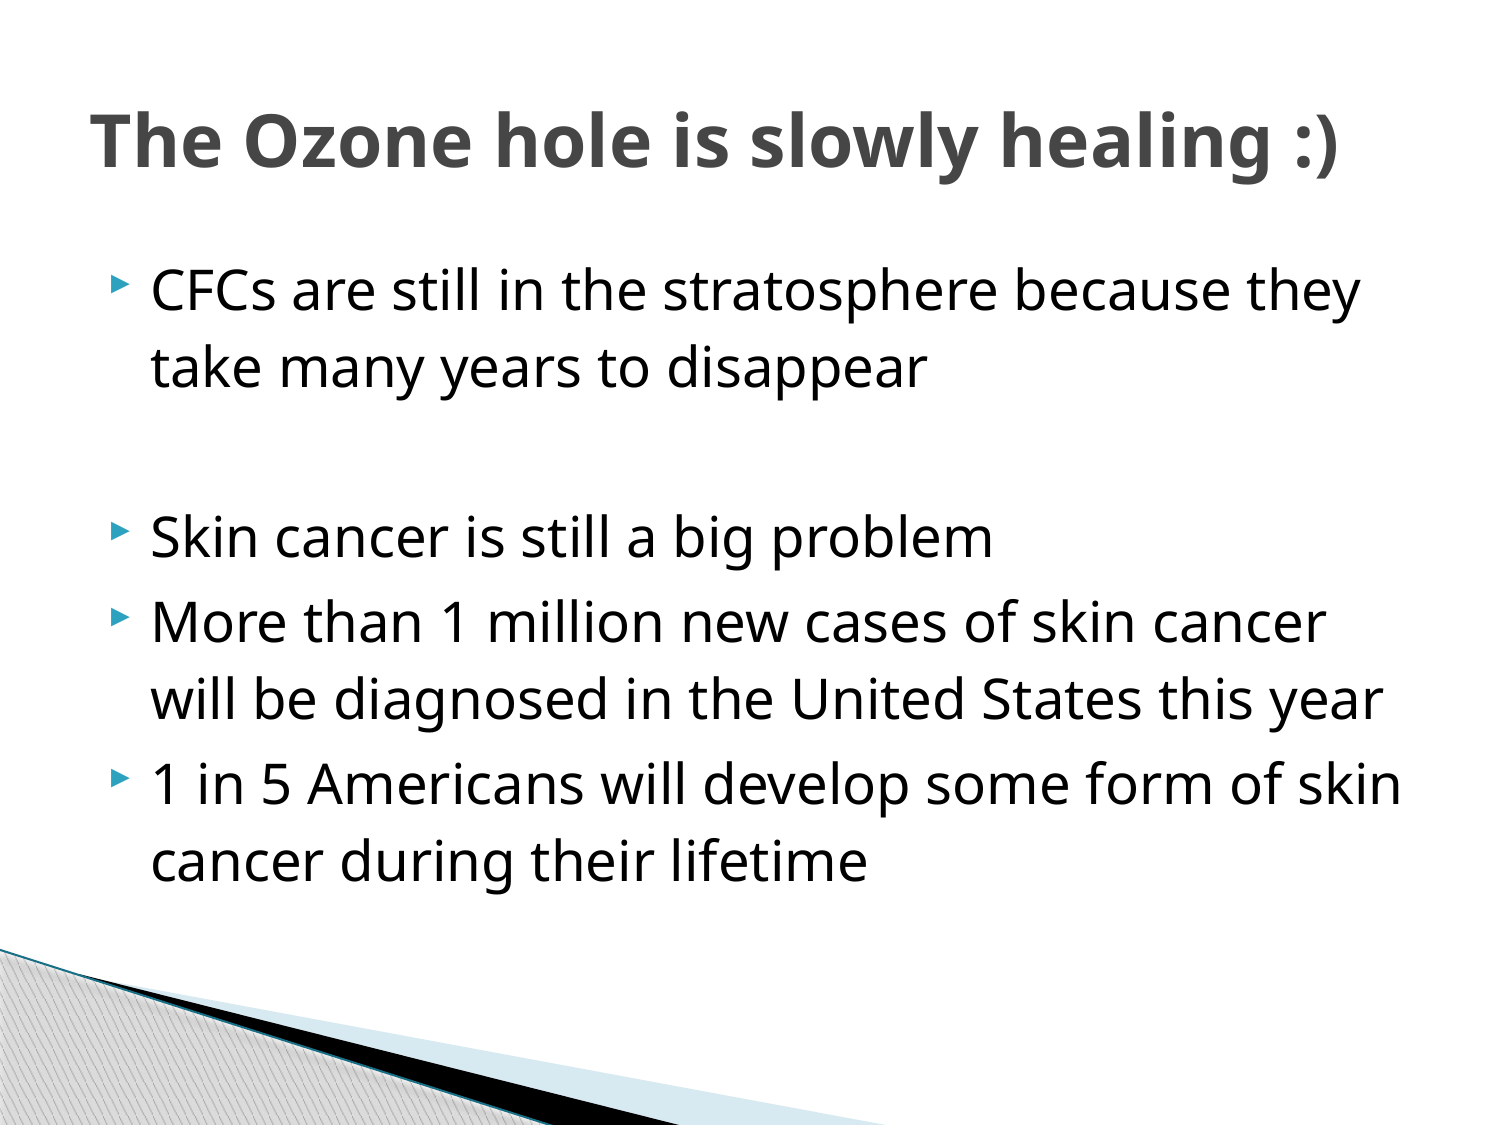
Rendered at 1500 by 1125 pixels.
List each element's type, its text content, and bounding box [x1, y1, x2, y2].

title The Ozone hole is slowly healing :) [75, 45, 1425, 233]
list CFCs are still in the stratosphere because they take many years to disappear Skin cancer is still a big problem More than 1 million new cases of skin cancer will be diagnosed in the United States this year 1 in 5 Americans will develop some form of skin cancer during their lifetime [74, 242, 1426, 986]
